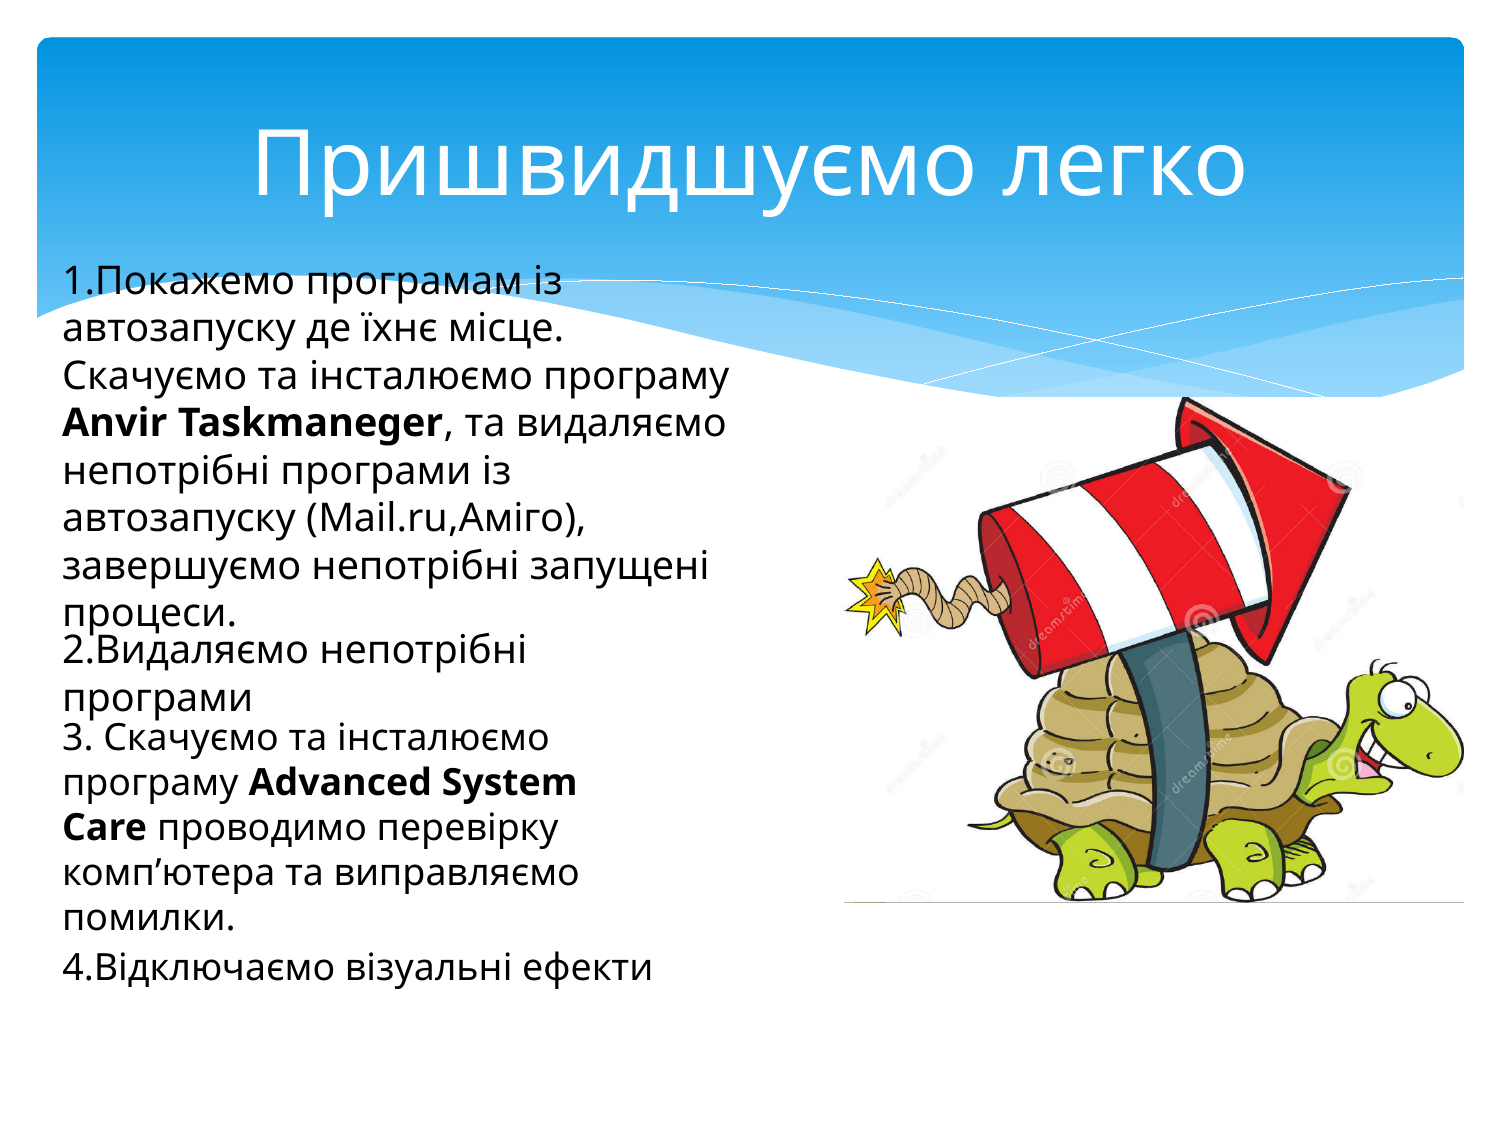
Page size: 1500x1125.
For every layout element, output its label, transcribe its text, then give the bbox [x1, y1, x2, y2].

text_box 4.Відключаємо візуальні ефекти [47, 935, 686, 996]
title Пришвидшуємо легко [75, 55, 1425, 261]
picture [844, 396, 1464, 903]
text_box 3. Скачуємо та інсталюємо програму Advanced System Care проводимо перевірку комп’ютера та виправляємо помилки. [47, 727, 662, 935]
text_box 2.Видаляємо непотрібні програми [47, 617, 721, 727]
text_box 1.Покажемо програмам із автозапуску де їхнє місце. Скачуємо та інсталюємо програму Anvir Taskmaneger, та видаляємо непотрібні програми із автозапуску (Mail.ru,Аміго), завершуємо непотрібні запущені процеси. [47, 247, 768, 688]
